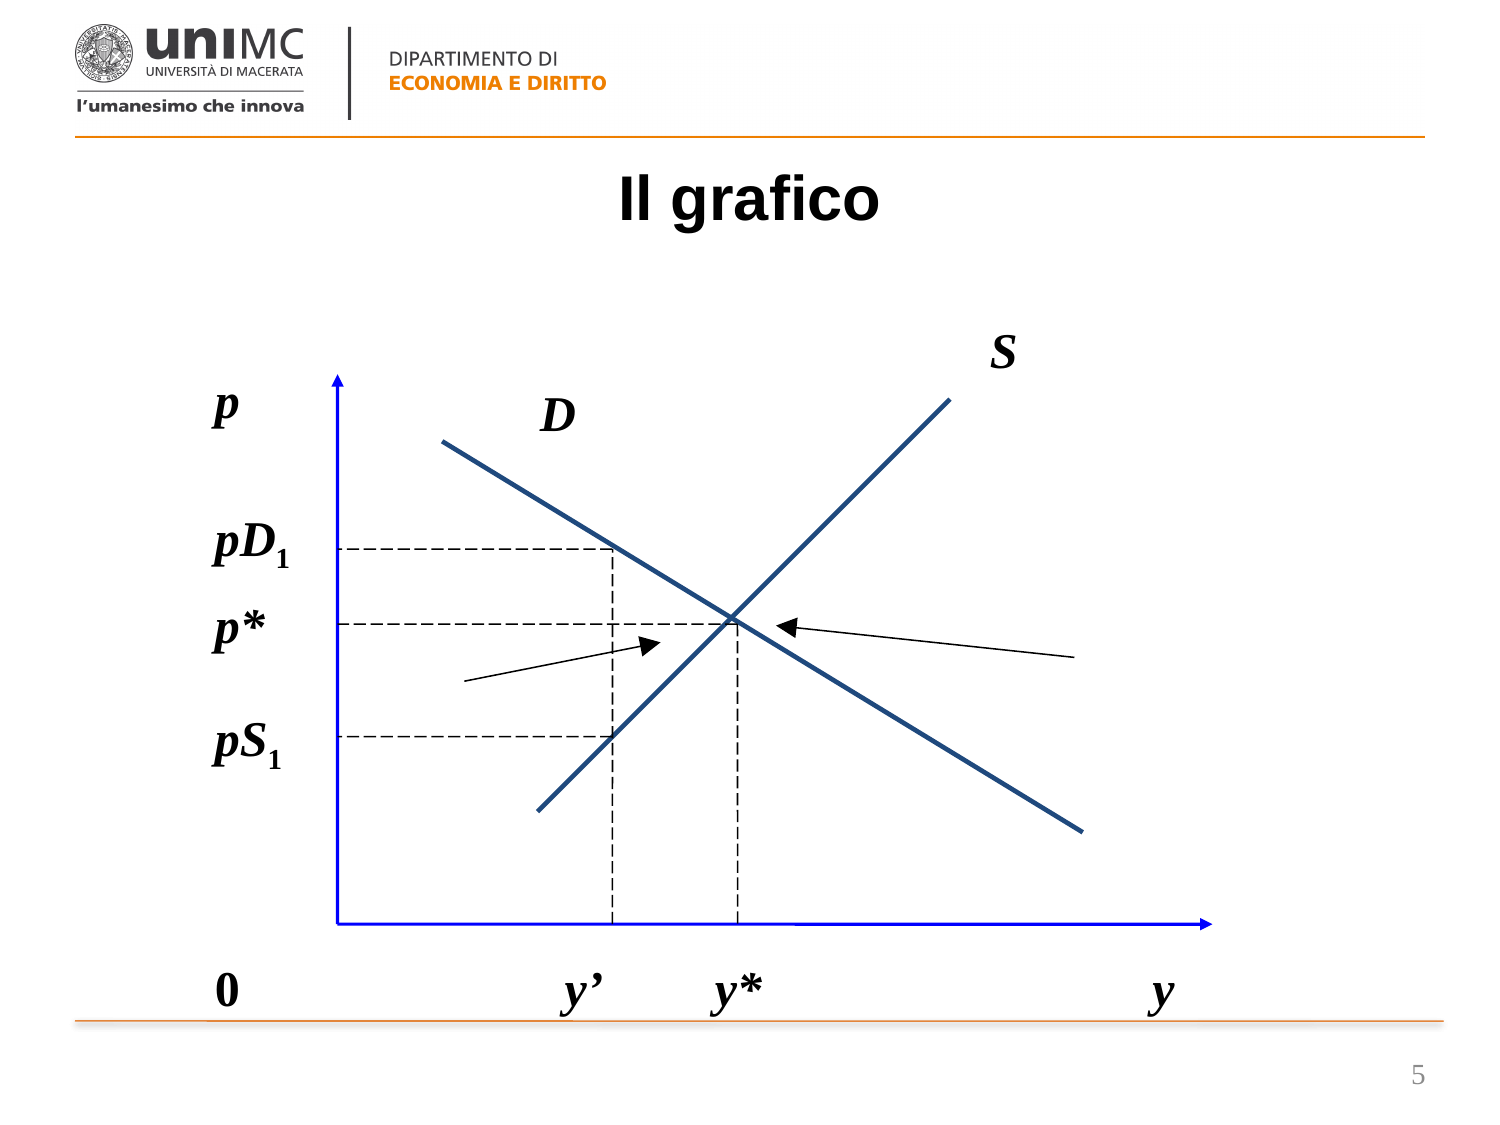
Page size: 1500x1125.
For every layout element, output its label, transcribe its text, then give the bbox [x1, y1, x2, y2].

slide_number 5 [1091, 1042, 1442, 1103]
picture [75, 24, 1425, 138]
title Il grafico [75, 149, 1425, 241]
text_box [199, 311, 1301, 1025]
